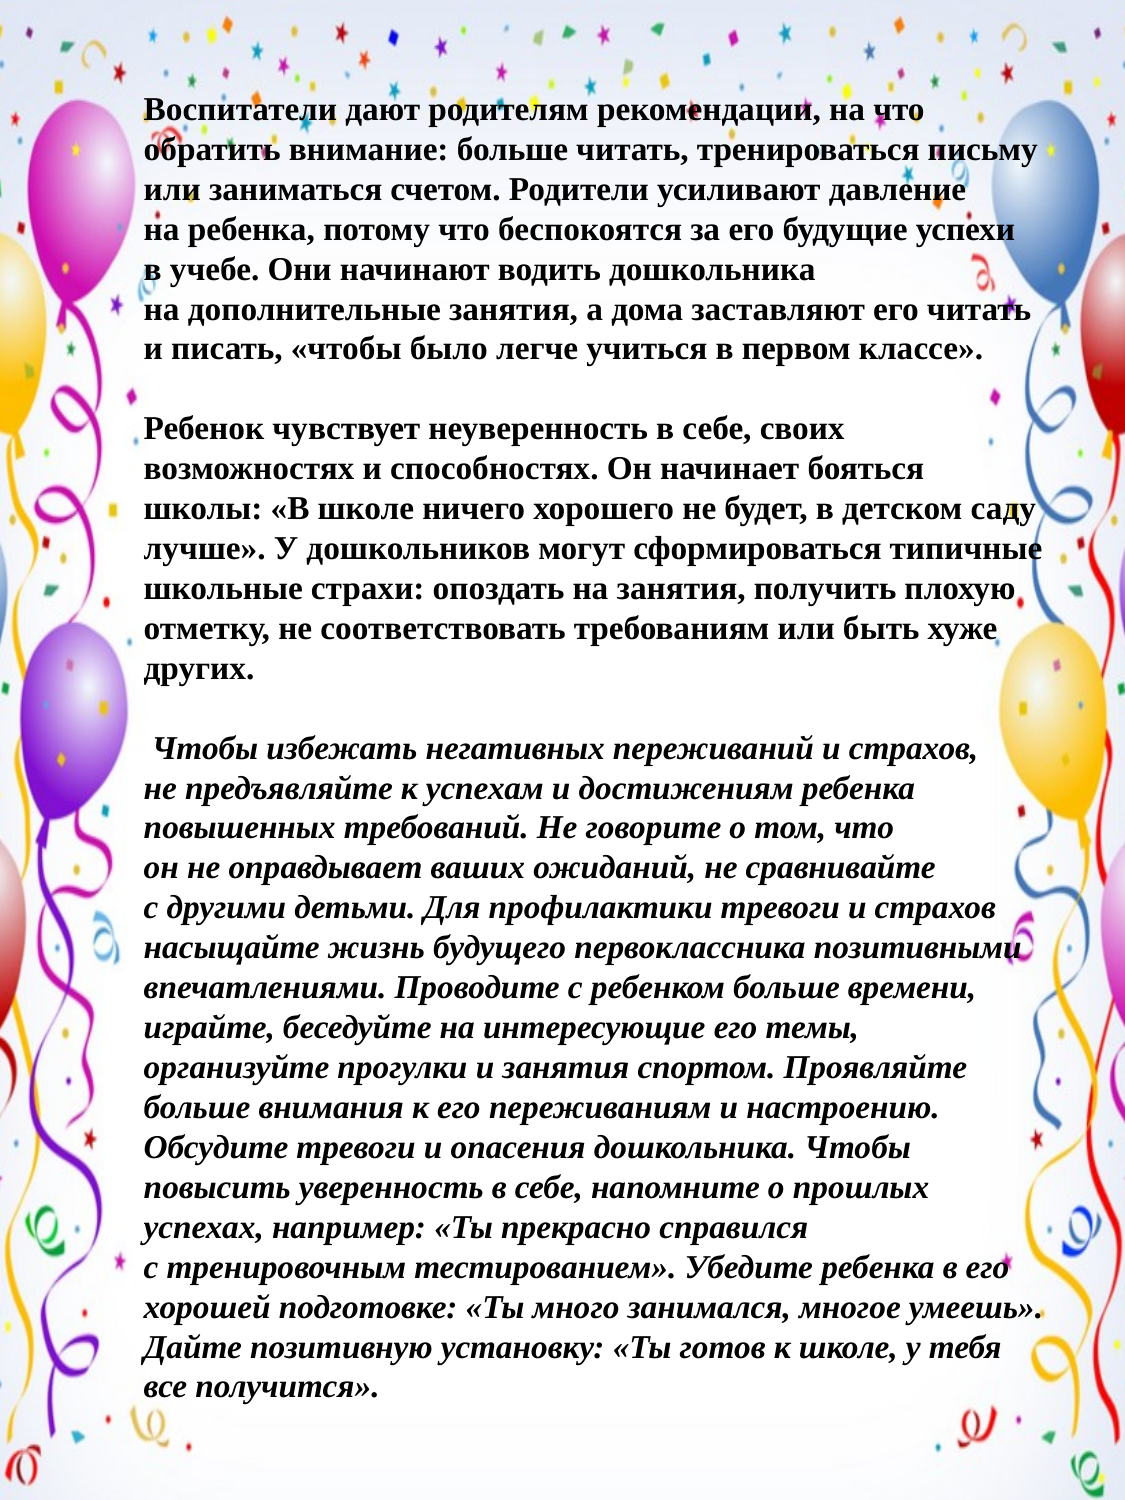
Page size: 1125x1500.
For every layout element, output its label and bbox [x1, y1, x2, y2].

text_box [0, 0, 1125, 1500]
